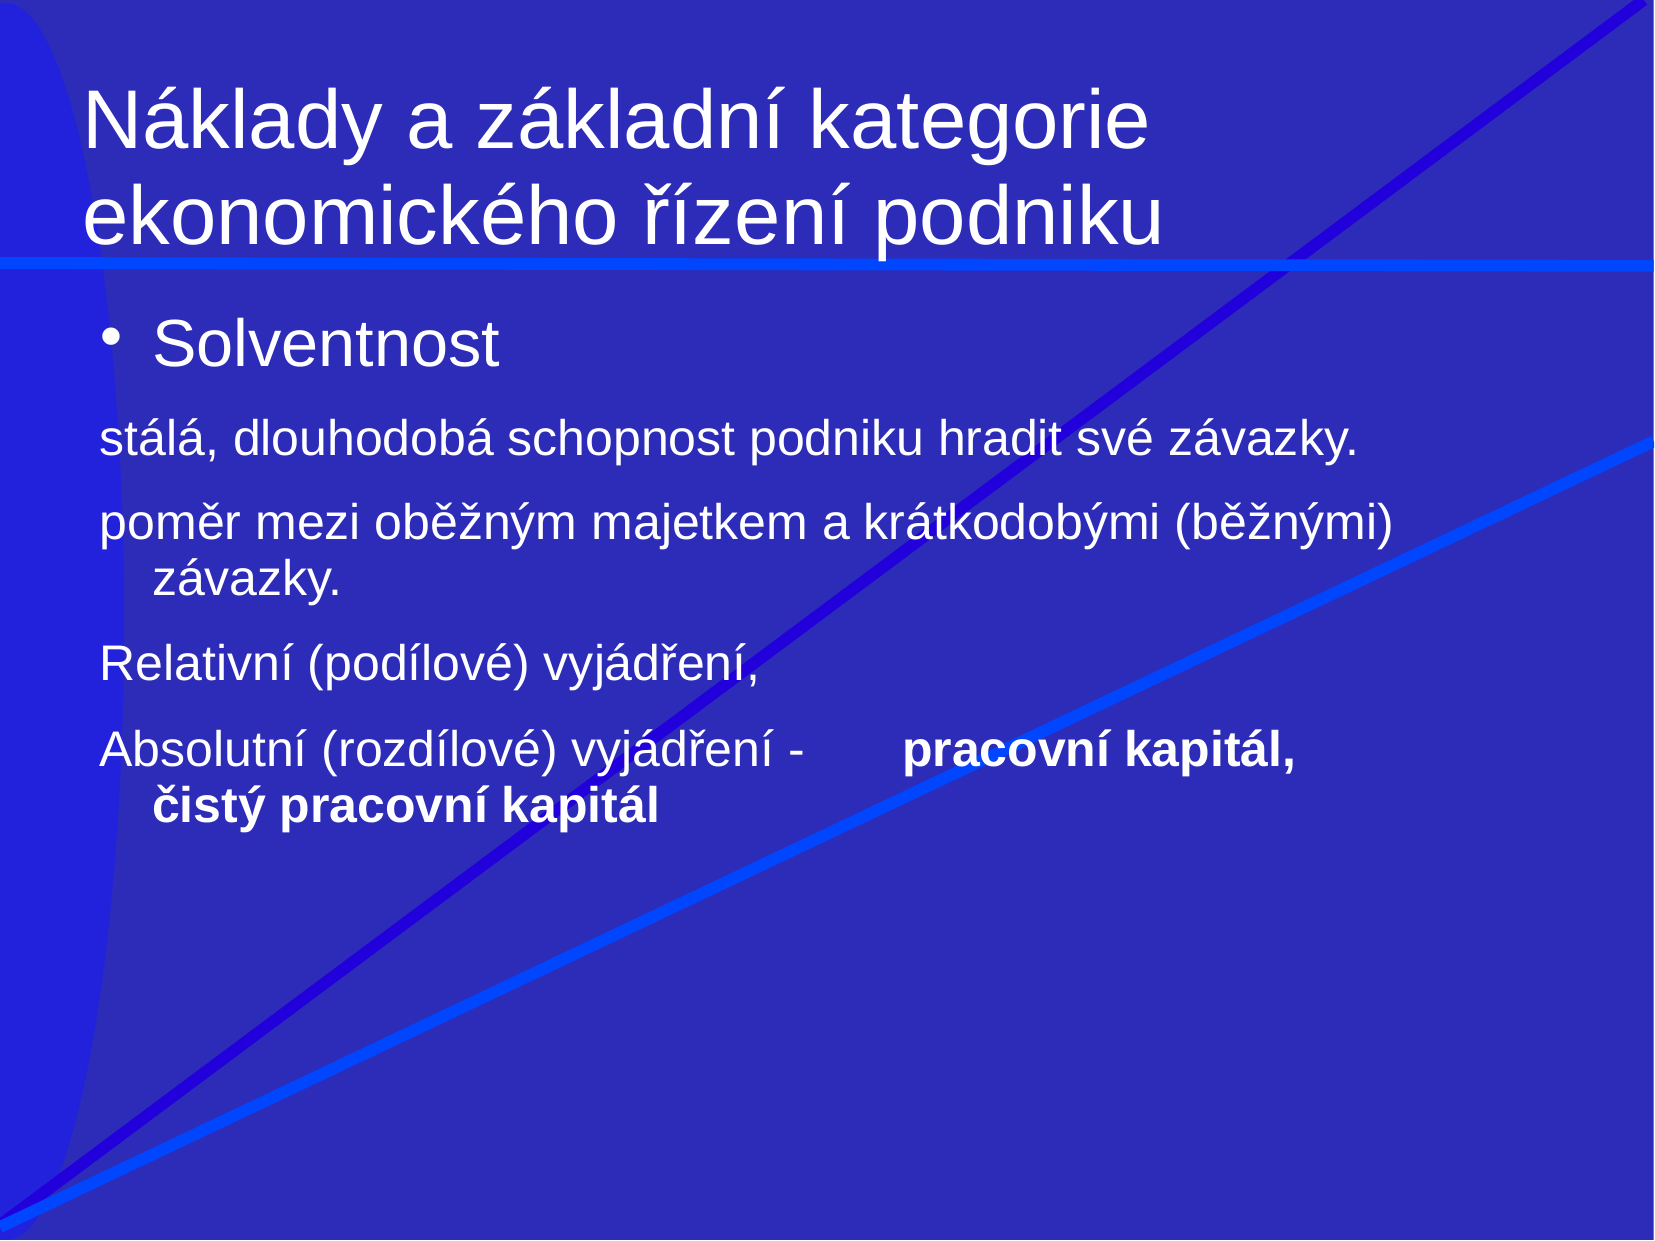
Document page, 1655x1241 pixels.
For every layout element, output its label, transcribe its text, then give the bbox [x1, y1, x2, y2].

title Náklady a základní kategorie ekonomického řízení podniku [80, 69, 1574, 277]
text_box Solventnost stálá, dlouhodobá schopnost podniku hradit své závazky. poměr mezi oběžným majetkem a krátkodobými (běžnými) závazky. Relativní (podílové) vyjádření, Absolutní (rozdílové) vyjádření - pracovní kapitál, čistý pracovní kapitál [97, 299, 1397, 833]
